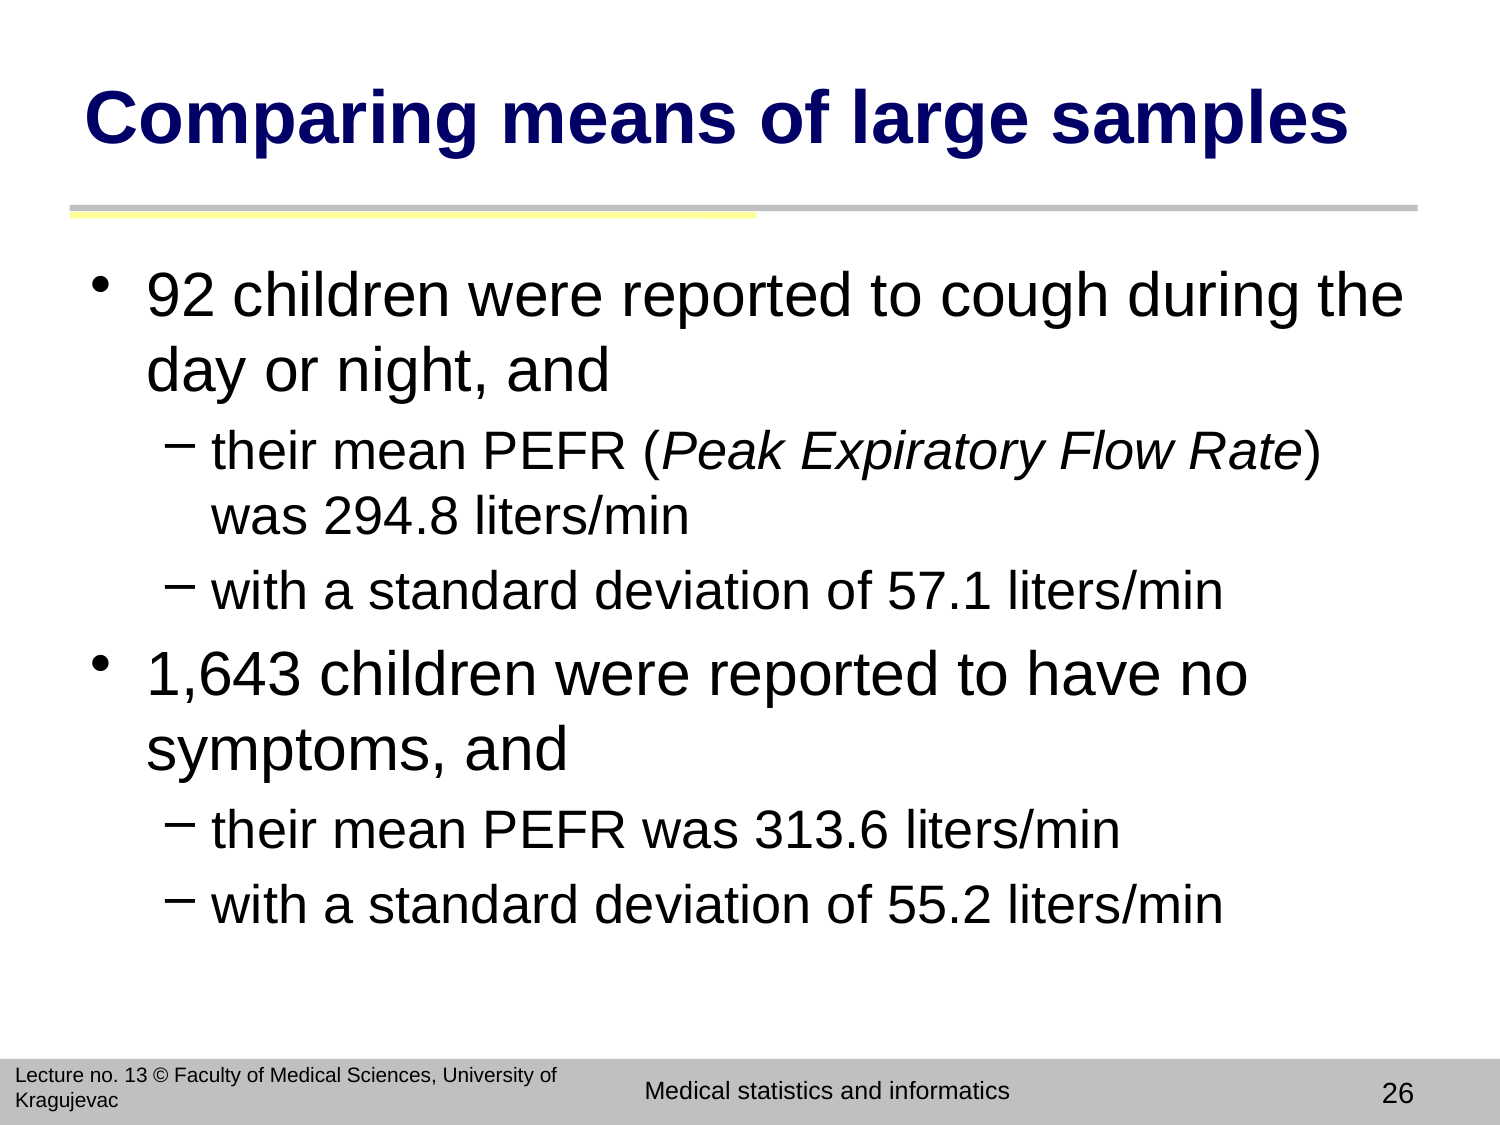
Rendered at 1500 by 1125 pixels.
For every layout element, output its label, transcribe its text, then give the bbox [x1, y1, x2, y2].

title Comparing means of large samples [69, 19, 1426, 208]
list 92 children were reported to cough during the day or night, and their mean PEFR (Peak Expiratory Flow Rate) was 294.8 liters/min with a standard deviation of 57.1 liters/min 1,643 children were reported to have no symptoms, and their mean PEFR was 313.6 liters/min with a standard deviation of 55.2 liters/min [74, 246, 1426, 1023]
slide_number 26 [1164, 1066, 1430, 1125]
footer Medical statistics and informatics [512, 1066, 1144, 1125]
slide_number Lecture no. 13 © Faculty of Medical Sciences, University of Kragujevac [0, 1053, 629, 1108]
